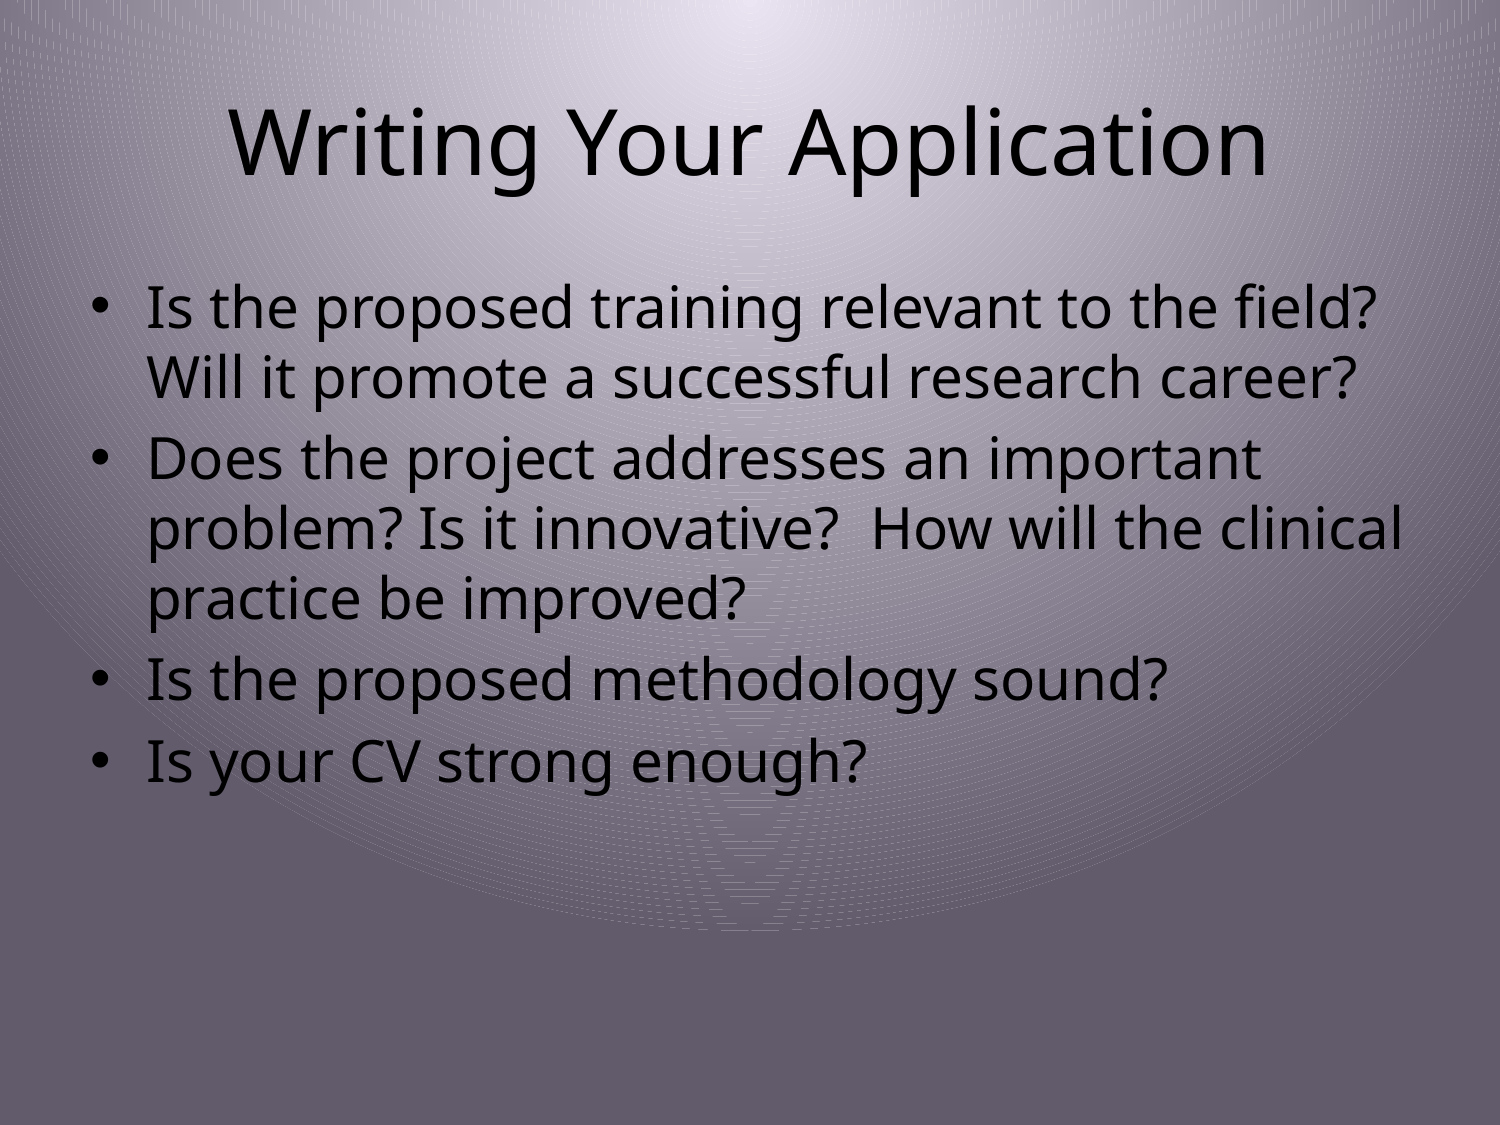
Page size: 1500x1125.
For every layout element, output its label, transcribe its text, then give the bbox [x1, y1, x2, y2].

list Is the proposed training relevant to the field? Will it promote a successful research career? Does the project addresses an important problem? Is it innovative? How will the clinical practice be improved? Is the proposed methodology sound? Is your CV strong enough? [75, 262, 1425, 1005]
title Writing Your Application [75, 45, 1425, 233]
